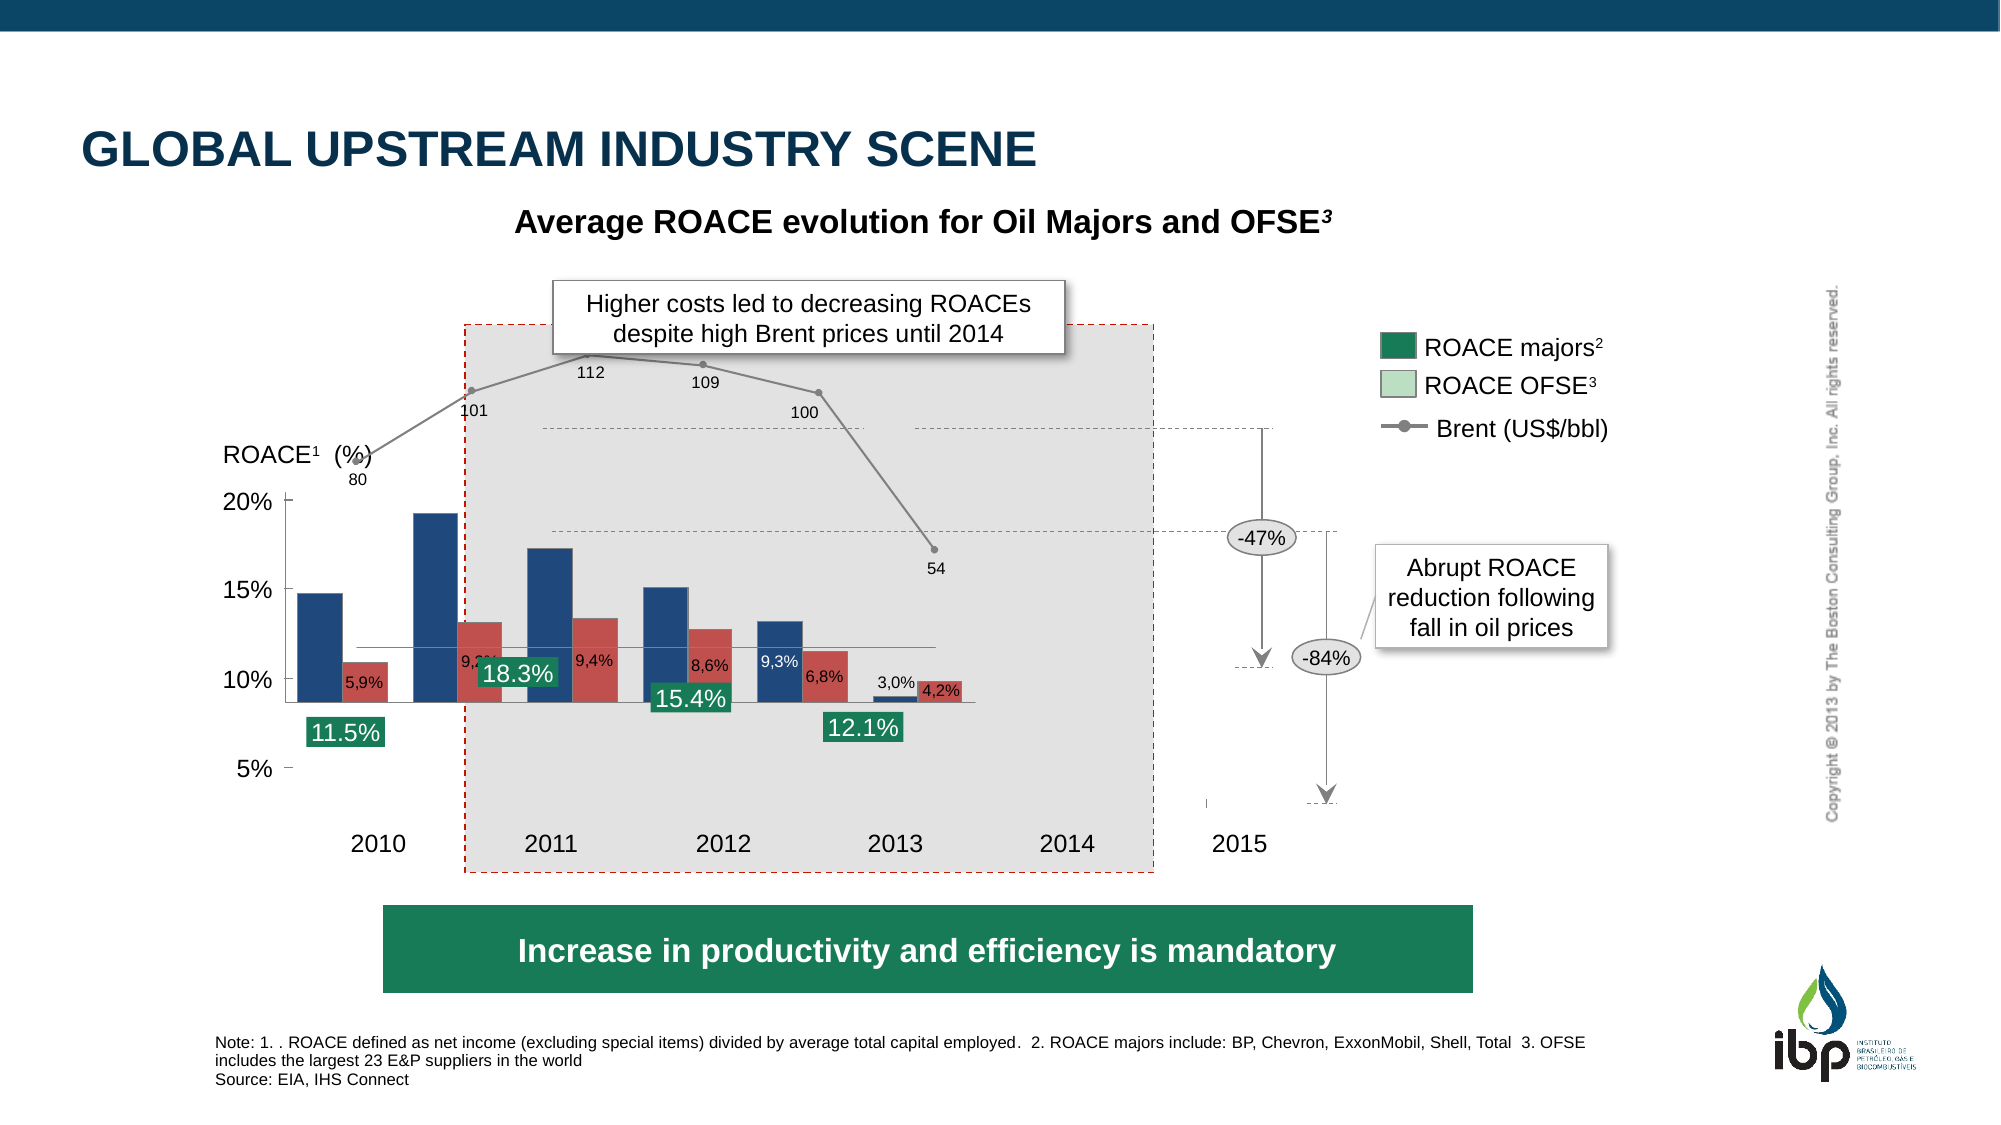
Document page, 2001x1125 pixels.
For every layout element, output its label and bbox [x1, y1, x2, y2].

text_box [1274, 480, 1343, 829]
text_box [333, 318, 1270, 834]
text_box [1360, 595, 1376, 640]
picture [0, 0, 2000, 1125]
text_box [271, 480, 328, 829]
